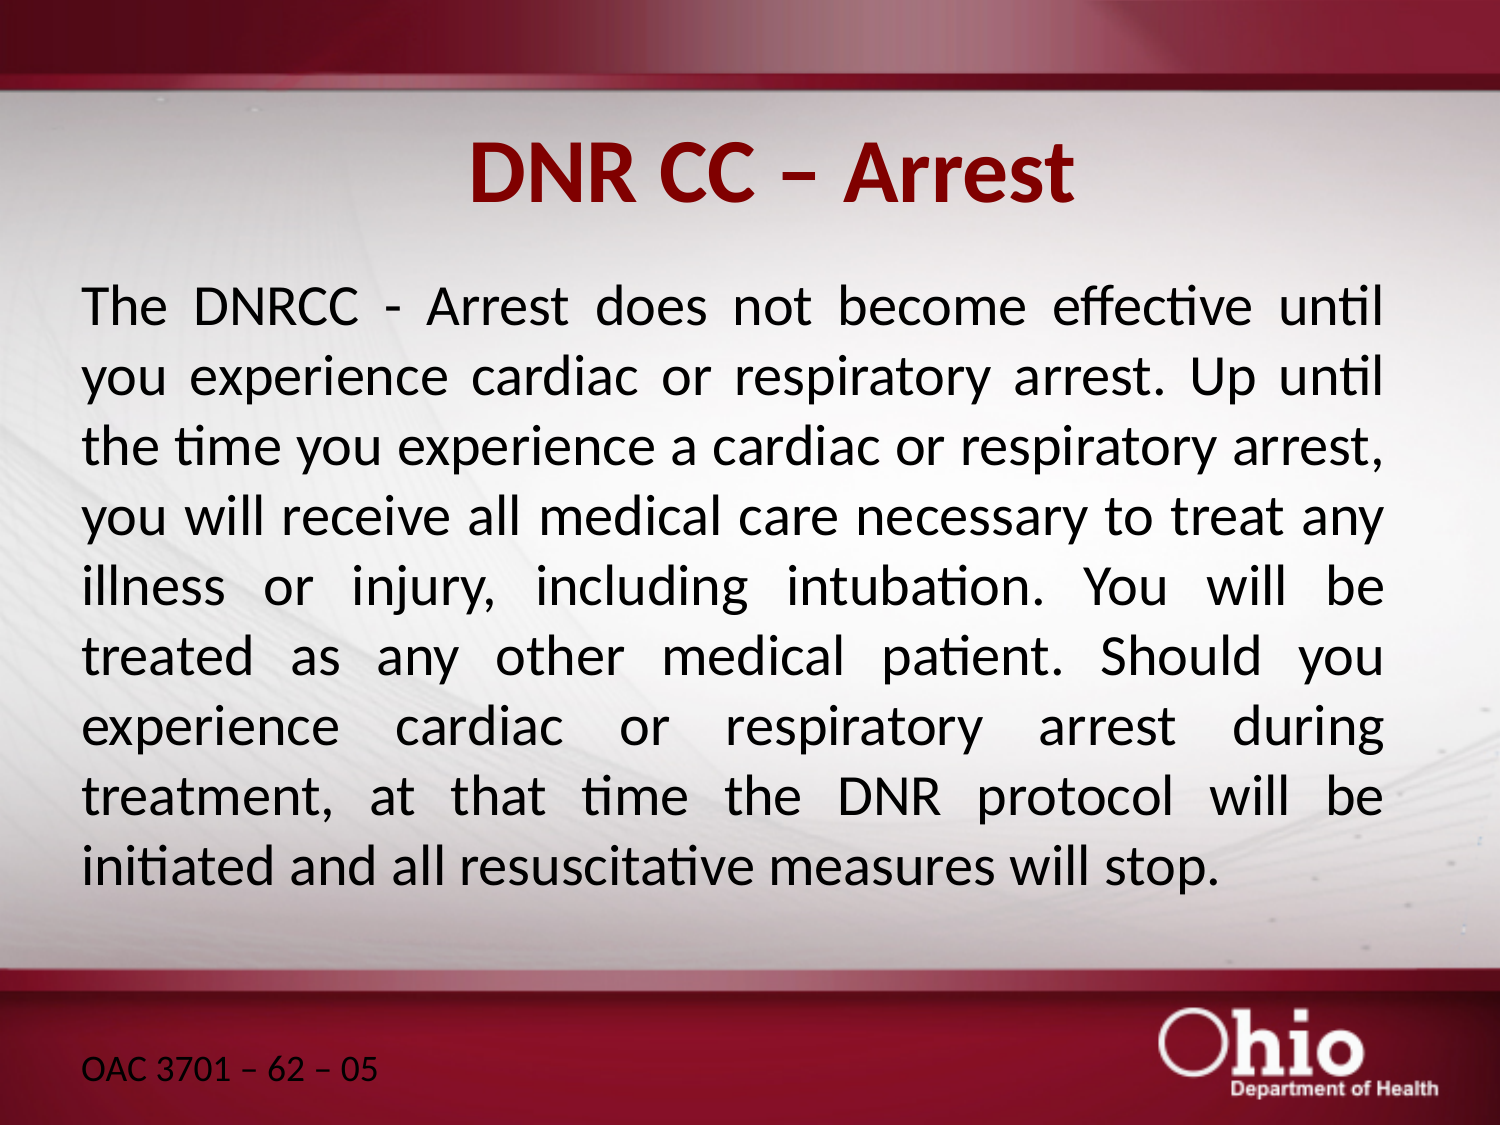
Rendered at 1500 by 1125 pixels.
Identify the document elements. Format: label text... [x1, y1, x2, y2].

list The DNRCC - Arrest does not become effective until you experience cardiac or respiratory arrest. Up until the time you experience a cardiac or respiratory arrest, you will receive all medical care necessary to treat any illness or injury, including intubation. You will be treated as any other medical patient. Should you experience cardiac or respiratory arrest during treatment, at that time the DNR protocol will be initiated and all resuscitative measures will stop. OAC 3701 – 62 – 05 [65, 259, 1401, 963]
title DNR CC – Arrest [65, 114, 1480, 217]
picture [0, 0, 1500, 1125]
